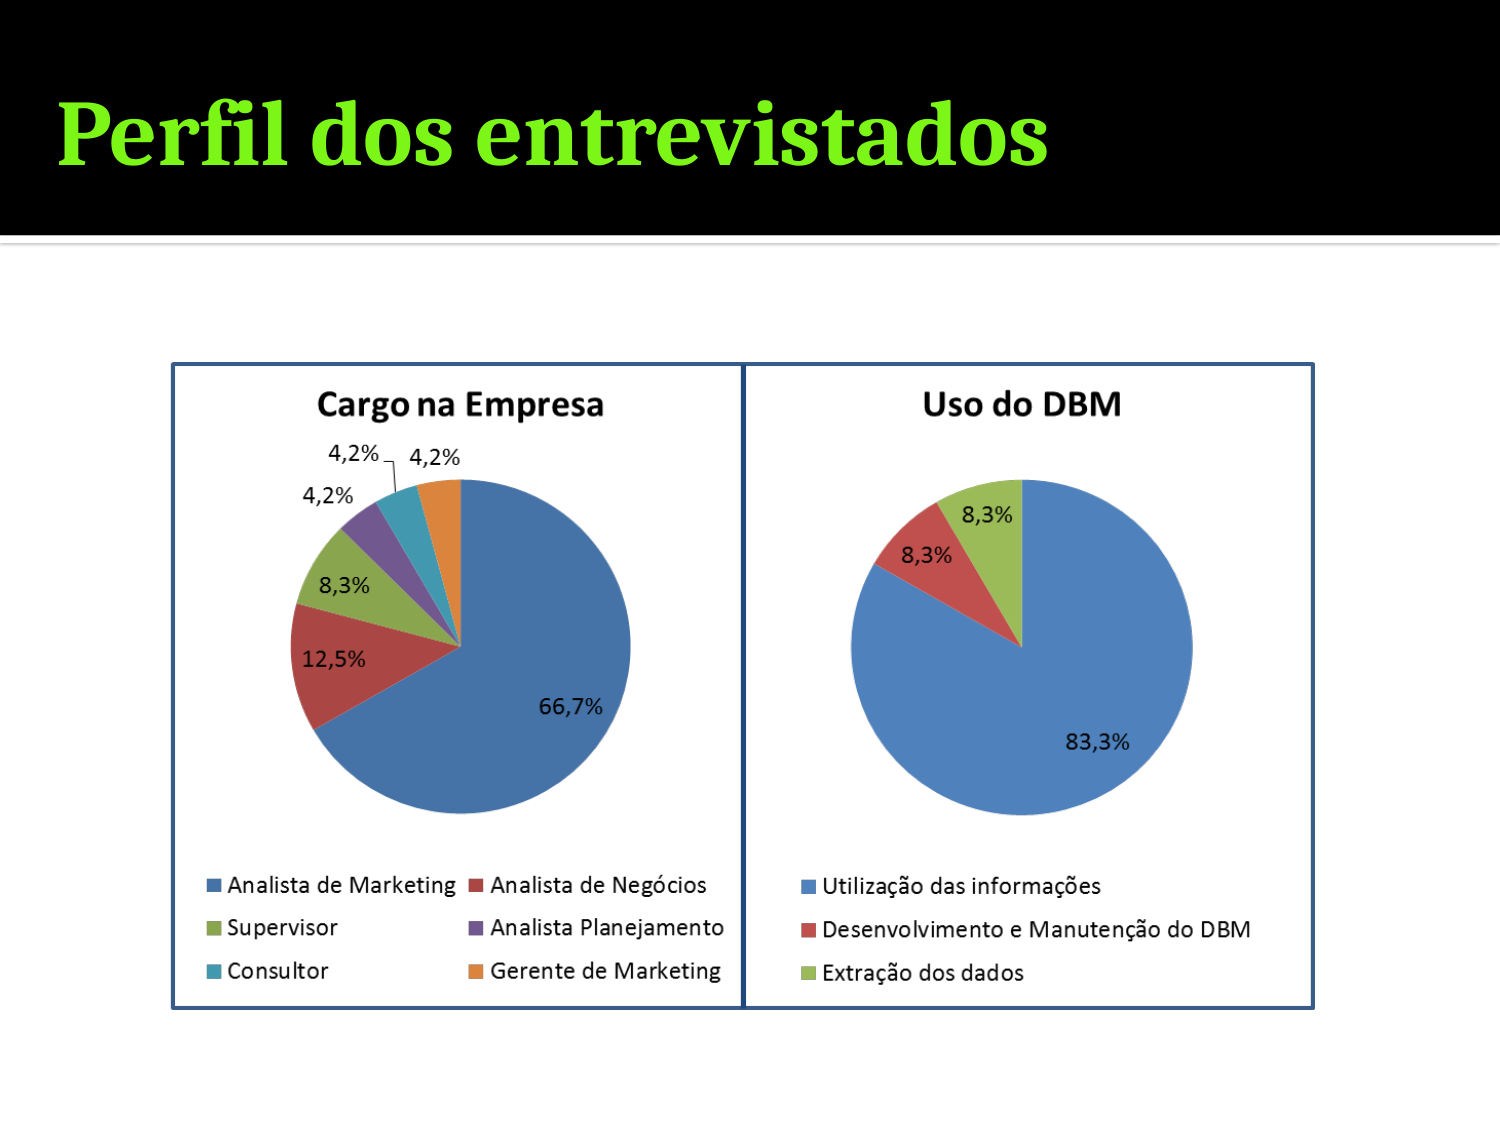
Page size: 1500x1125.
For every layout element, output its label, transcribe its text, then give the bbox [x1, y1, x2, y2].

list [135, 361, 1329, 1012]
title Perfil dos entrevistados [41, 25, 1459, 231]
